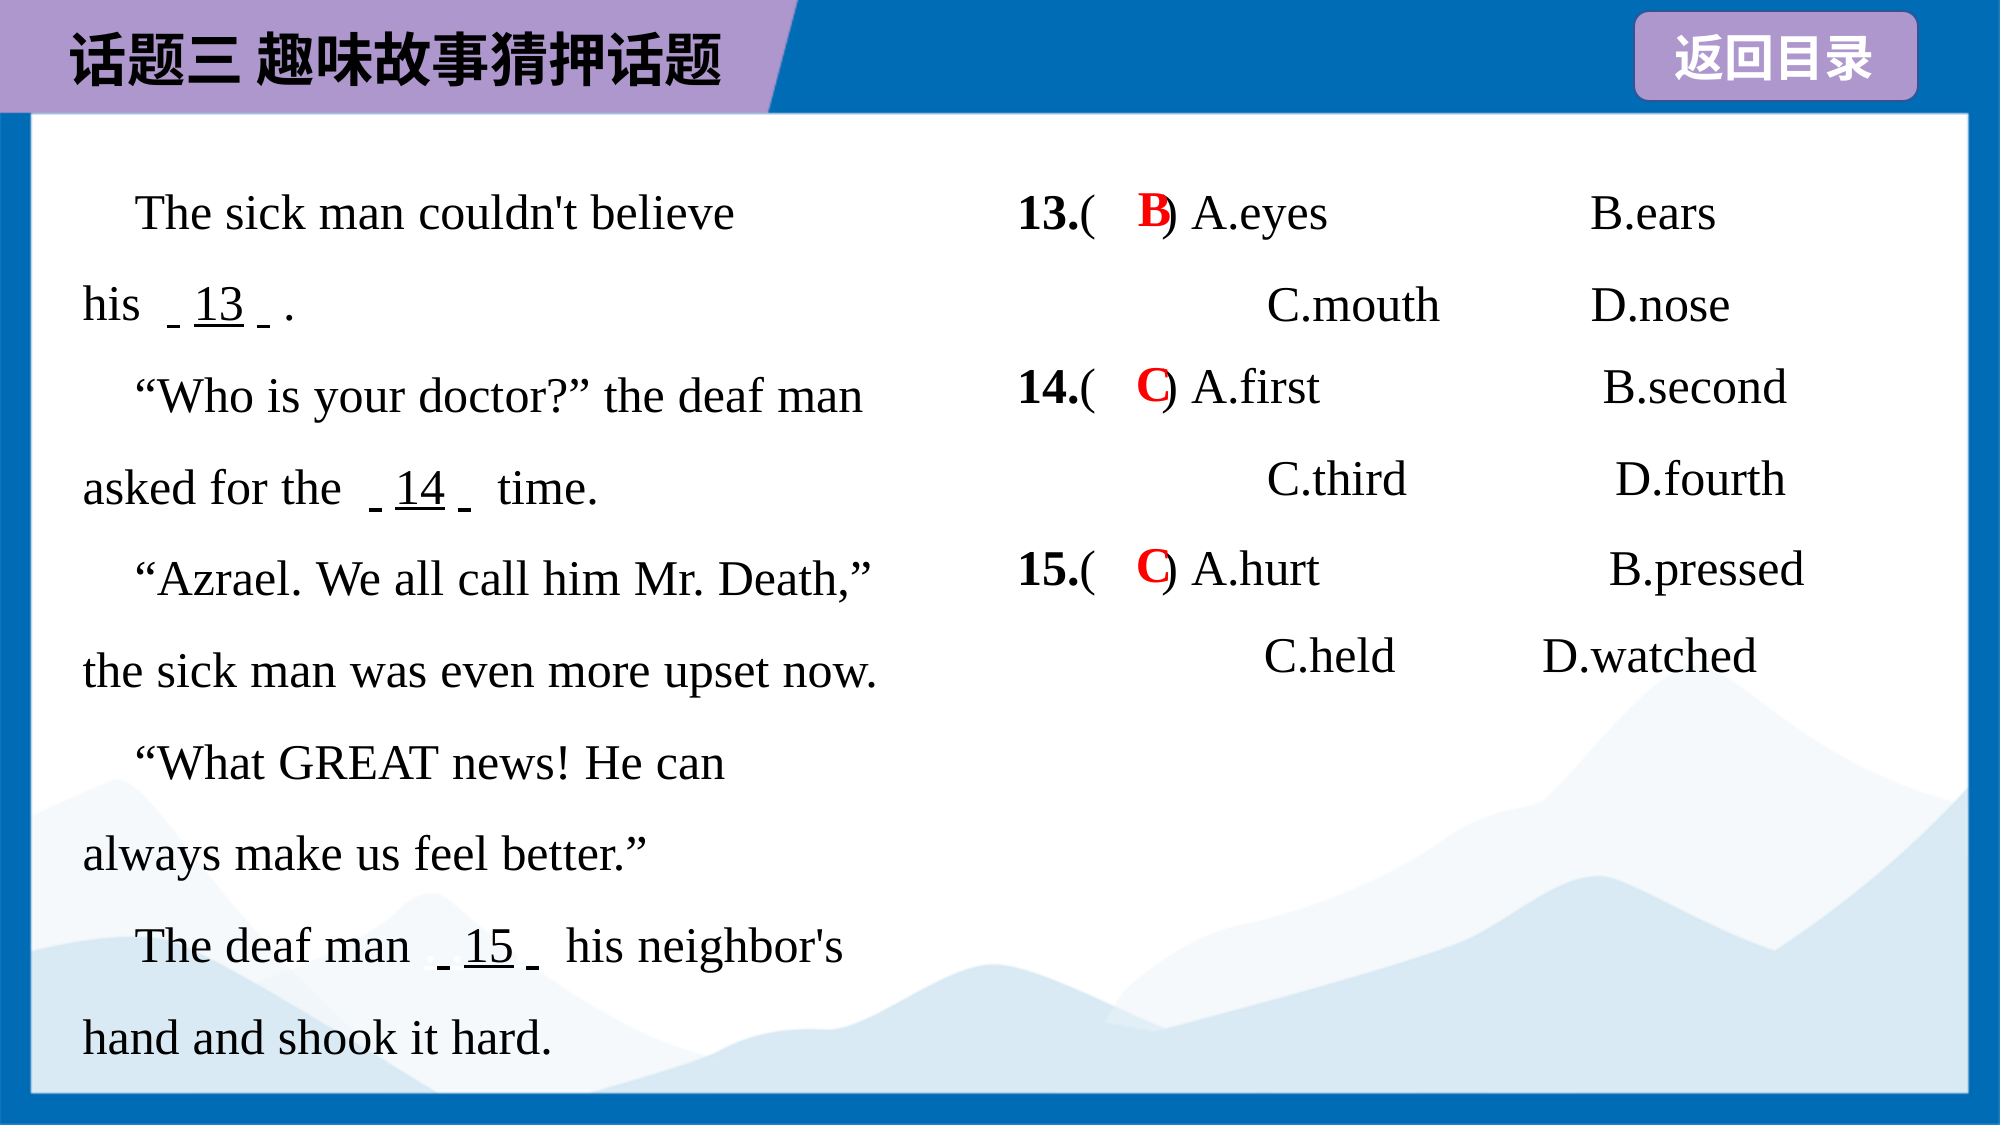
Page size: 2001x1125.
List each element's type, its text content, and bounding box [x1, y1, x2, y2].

text_box C [1117, 505, 1190, 584]
text_box 14.( ) A.first B.second C.third D.fourth [1016, 322, 1919, 492]
text_box 13.( ) A.eyes B.ears C.mouth D.nose [1016, 147, 1919, 318]
text_box C [1117, 324, 1190, 403]
text_box 15.( ) A.hurt B.pressed C.held D.watched [1016, 503, 1919, 673]
text_box The sick man couldn't believe his . .13. .. “Who is your doctor?” the deaf man asked for the . .14. . time. “Azrael. We all call him Mr. Death,” the sick man was even more upset now. “What GREAT news! He can always make us feel better.” The deaf man . .15. . his neighbor's hand and shook it hard. [82, 147, 984, 1065]
picture [0, 0, 2000, 1125]
text_box B [1119, 149, 1190, 228]
